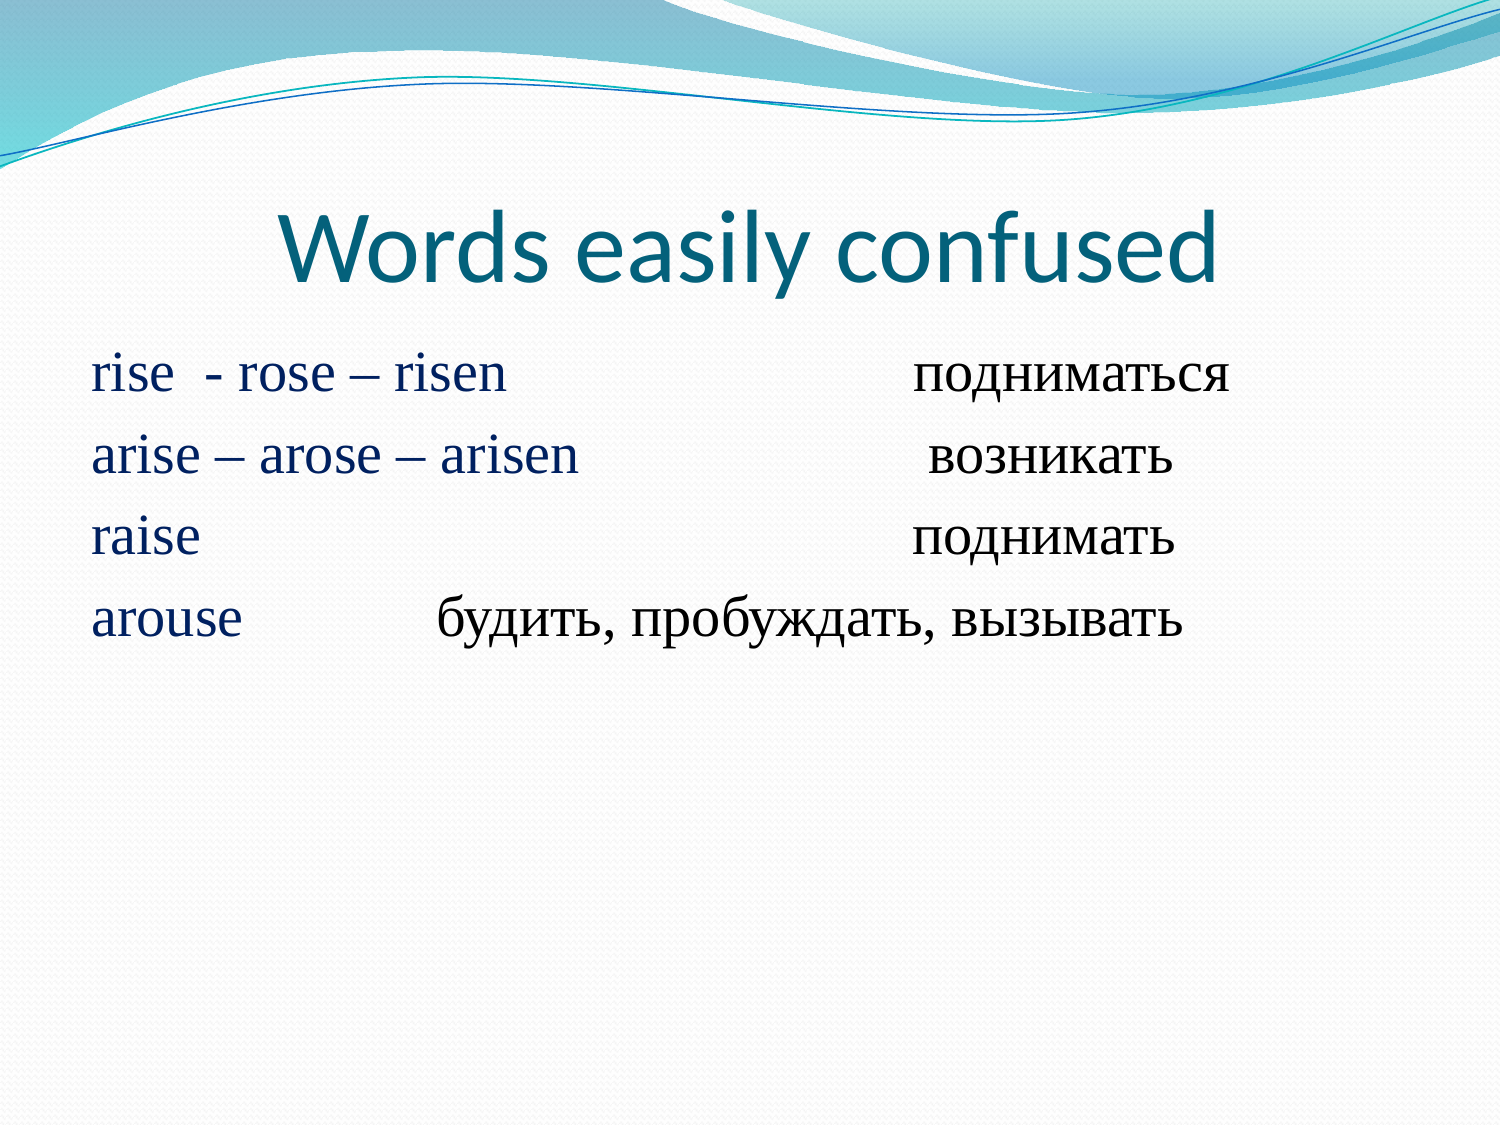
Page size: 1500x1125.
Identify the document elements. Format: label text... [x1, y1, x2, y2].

list rise - rose – risen подниматься arise – arose – arisen возникать raise поднимать arouse будить, пробуждать, вызывать [76, 326, 1427, 1047]
title Words easily confused [75, 115, 1425, 303]
